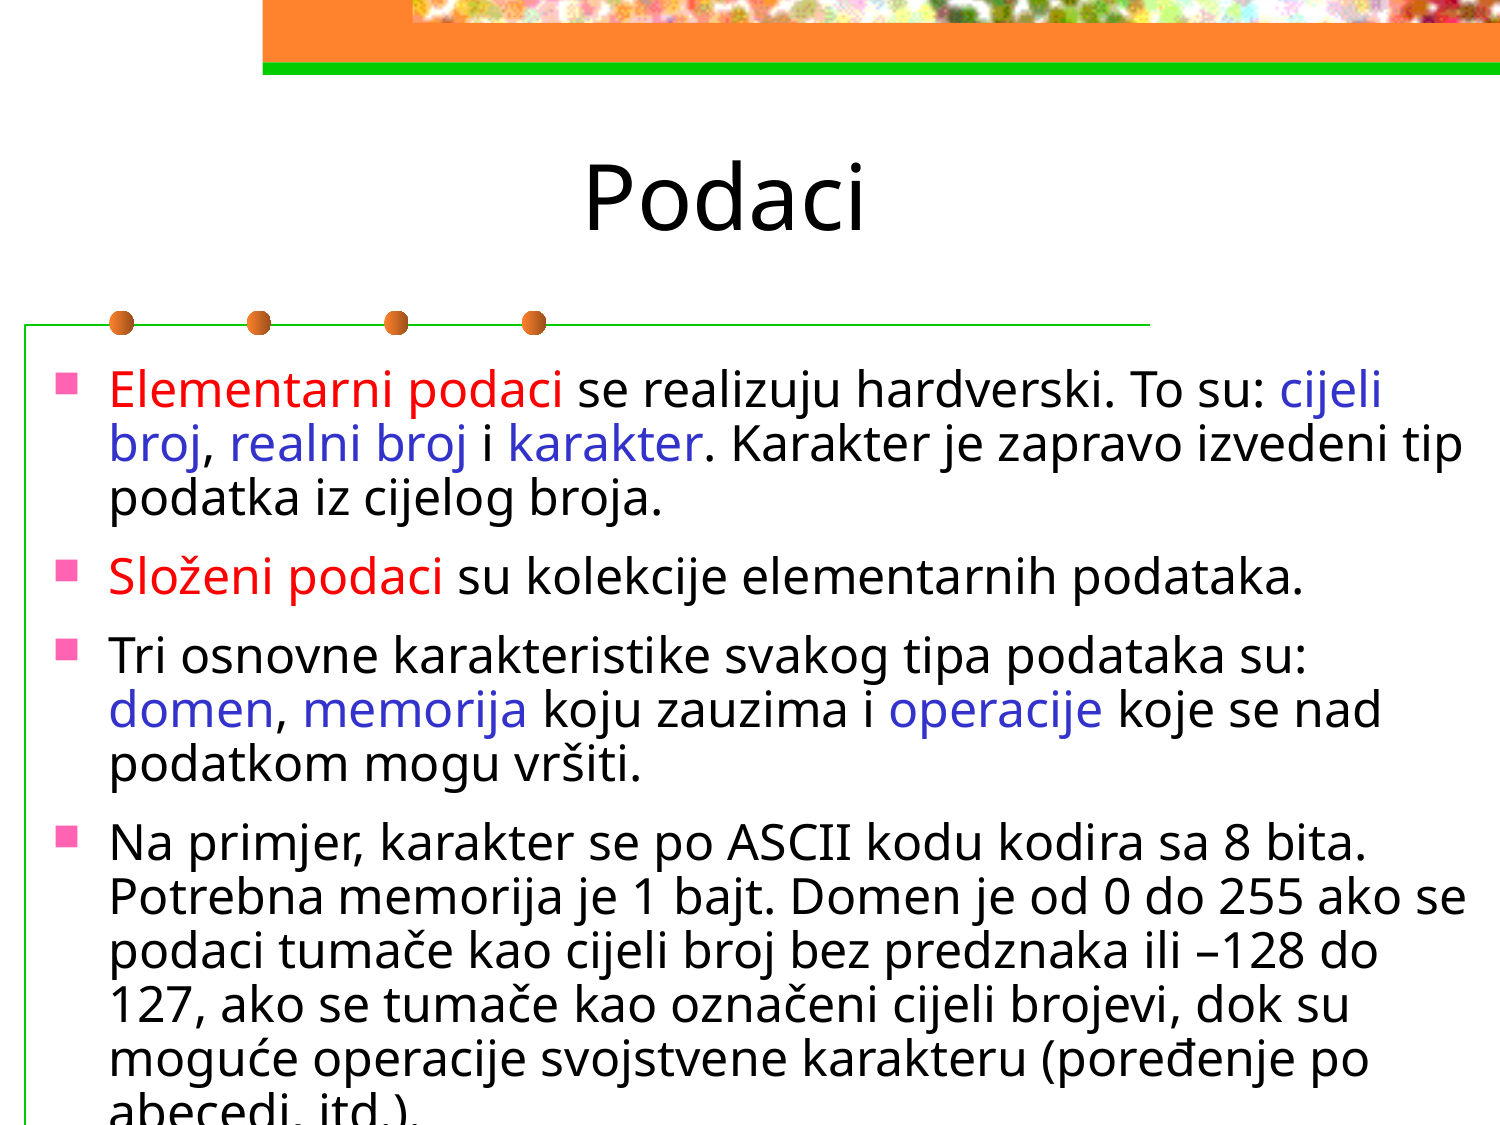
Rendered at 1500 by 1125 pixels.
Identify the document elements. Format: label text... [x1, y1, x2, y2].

title Podaci [87, 99, 1363, 288]
picture [412, 0, 1500, 23]
list Elementarni podaci se realizuju hardverski. To su: cijeli broj, realni broj i karakter. Karakter je zapravo izvedeni tip podatka iz cijelog broja. Složeni podaci su kolekcije elementarnih podataka. Tri osnovne karakteristike svakog tipa podataka su: domen, memorija koju zauzima i operacije koje se nad podatkom mogu vršiti. Na primjer, karakter se po ASCII kodu kodira sa 8 bita. Potrebna memorija je 1 bajt. Domen je od 0 do 255 ako se podaci tumače kao cijeli broj bez predznaka ili –128 do 127, ako se tumače kao označeni cijeli brojevi, dok su moguće operacije svojstvene karakteru (poređenje po abecedi, itd.). [37, 357, 1500, 1083]
